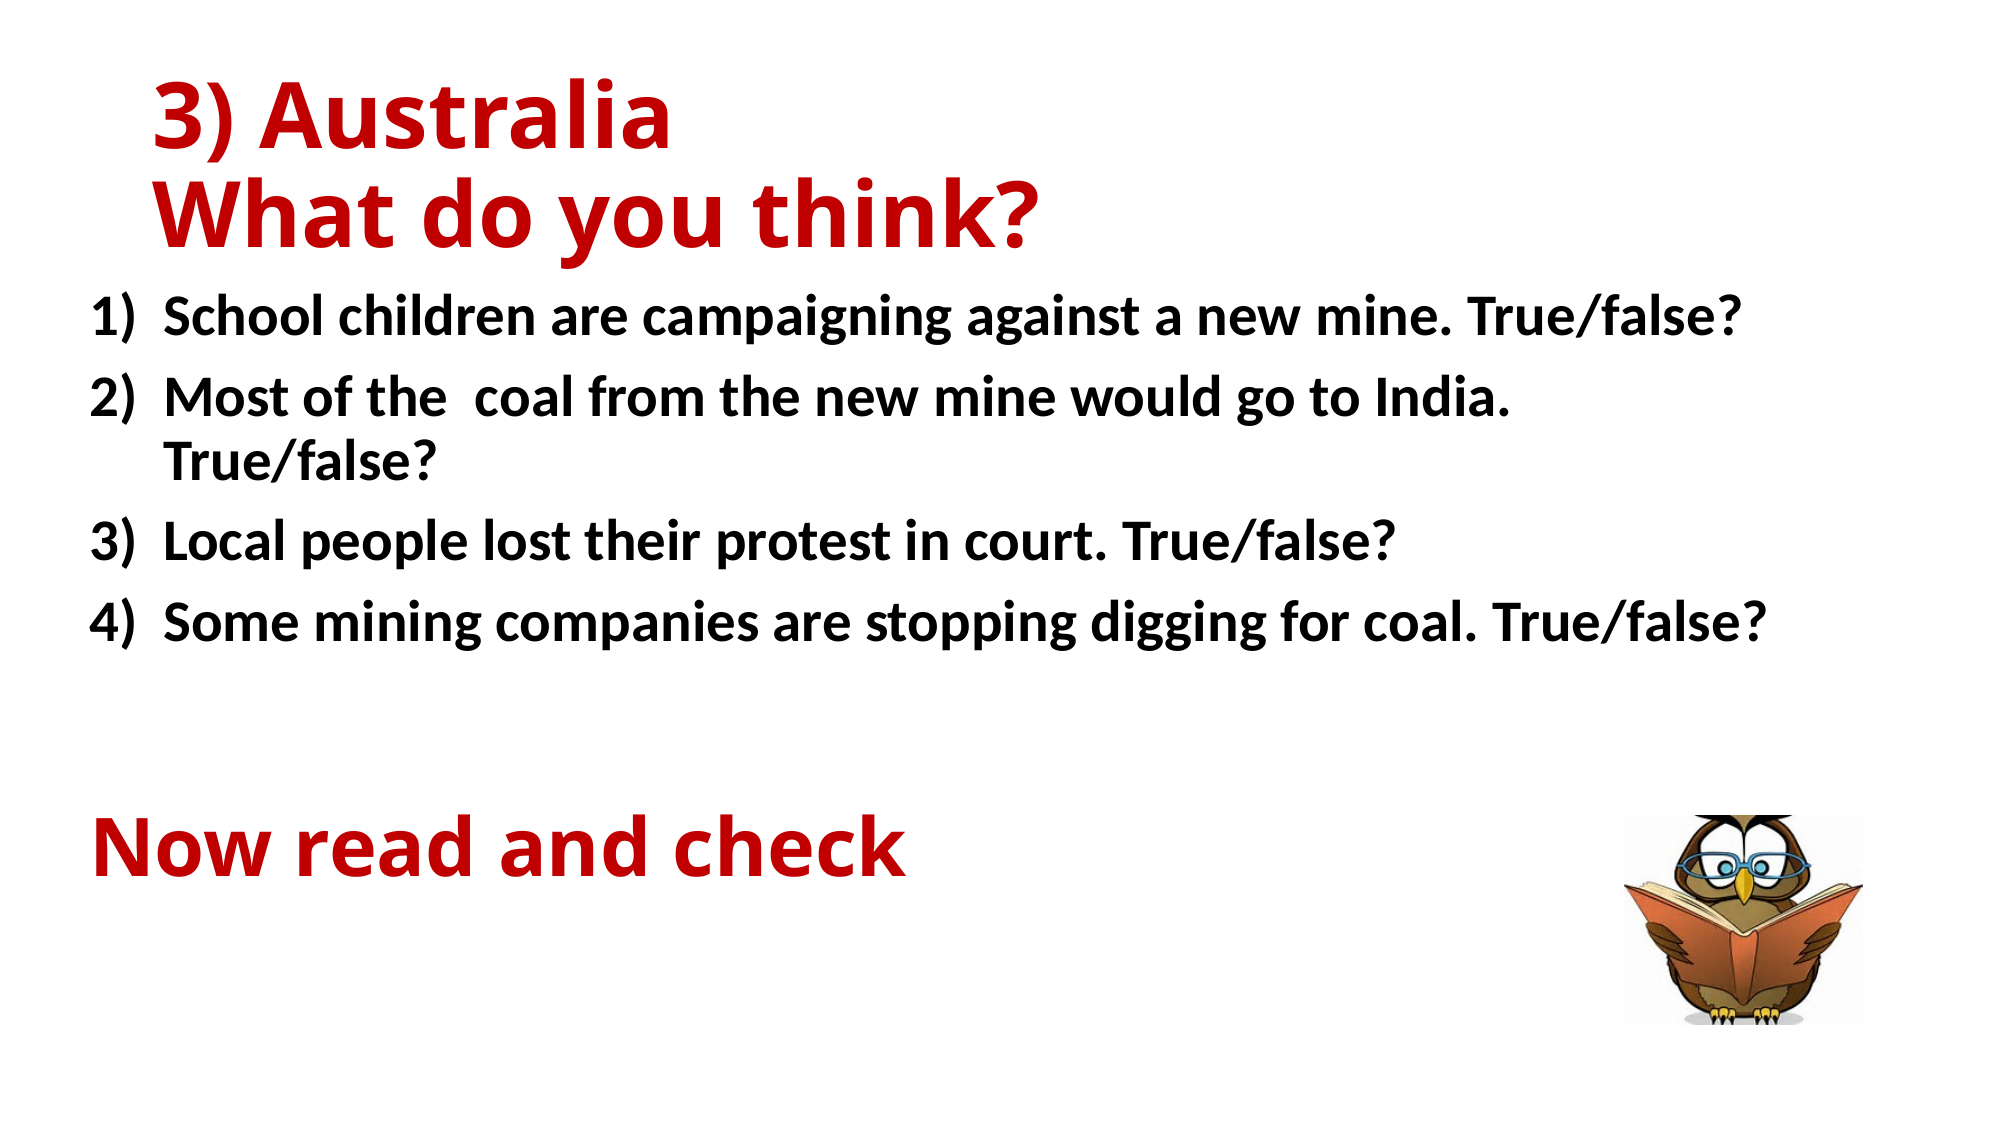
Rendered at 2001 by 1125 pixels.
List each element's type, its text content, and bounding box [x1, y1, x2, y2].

list School children are campaigning against a new mine. True/false? Most of the coal from the new mine would go to India. True/false? Local people lost their protest in court. True/false? Some mining companies are stopping digging for coal. True/false? Now read and check [74, 277, 1800, 1017]
picture [1624, 815, 1863, 1025]
title 3) Australia What do you think? [137, 59, 1863, 278]
